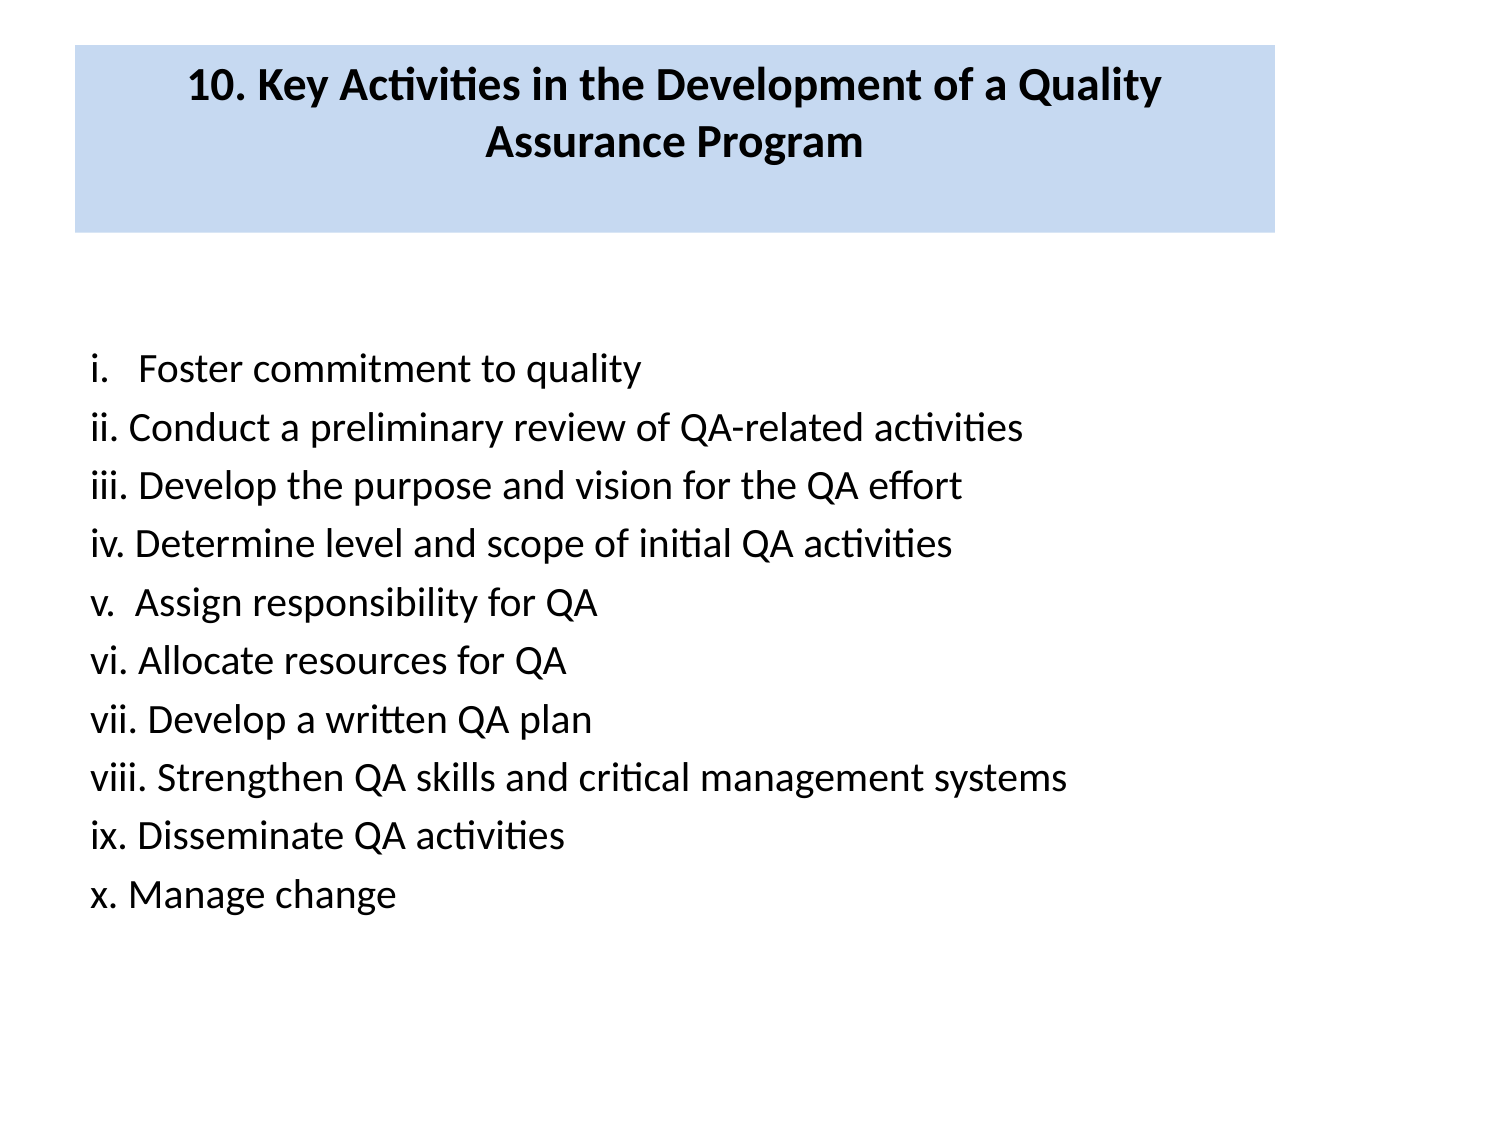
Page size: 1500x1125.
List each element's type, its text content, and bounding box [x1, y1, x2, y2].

list i. Foster commitment to quality ii. Conduct a preliminary review of QA-related activities iii. Develop the purpose and vision for the QA effort iv. Determine level and scope of initial QA activities v. Assign responsibility for QA vi. Allocate resources for QA vii. Develop a written QA plan viii. Strengthen QA skills and critical management systems ix. Disseminate QA activities x. Manage change [75, 275, 1425, 1005]
title 10. Key Activities in the Development of a Quality Assurance Program [75, 45, 1275, 233]
